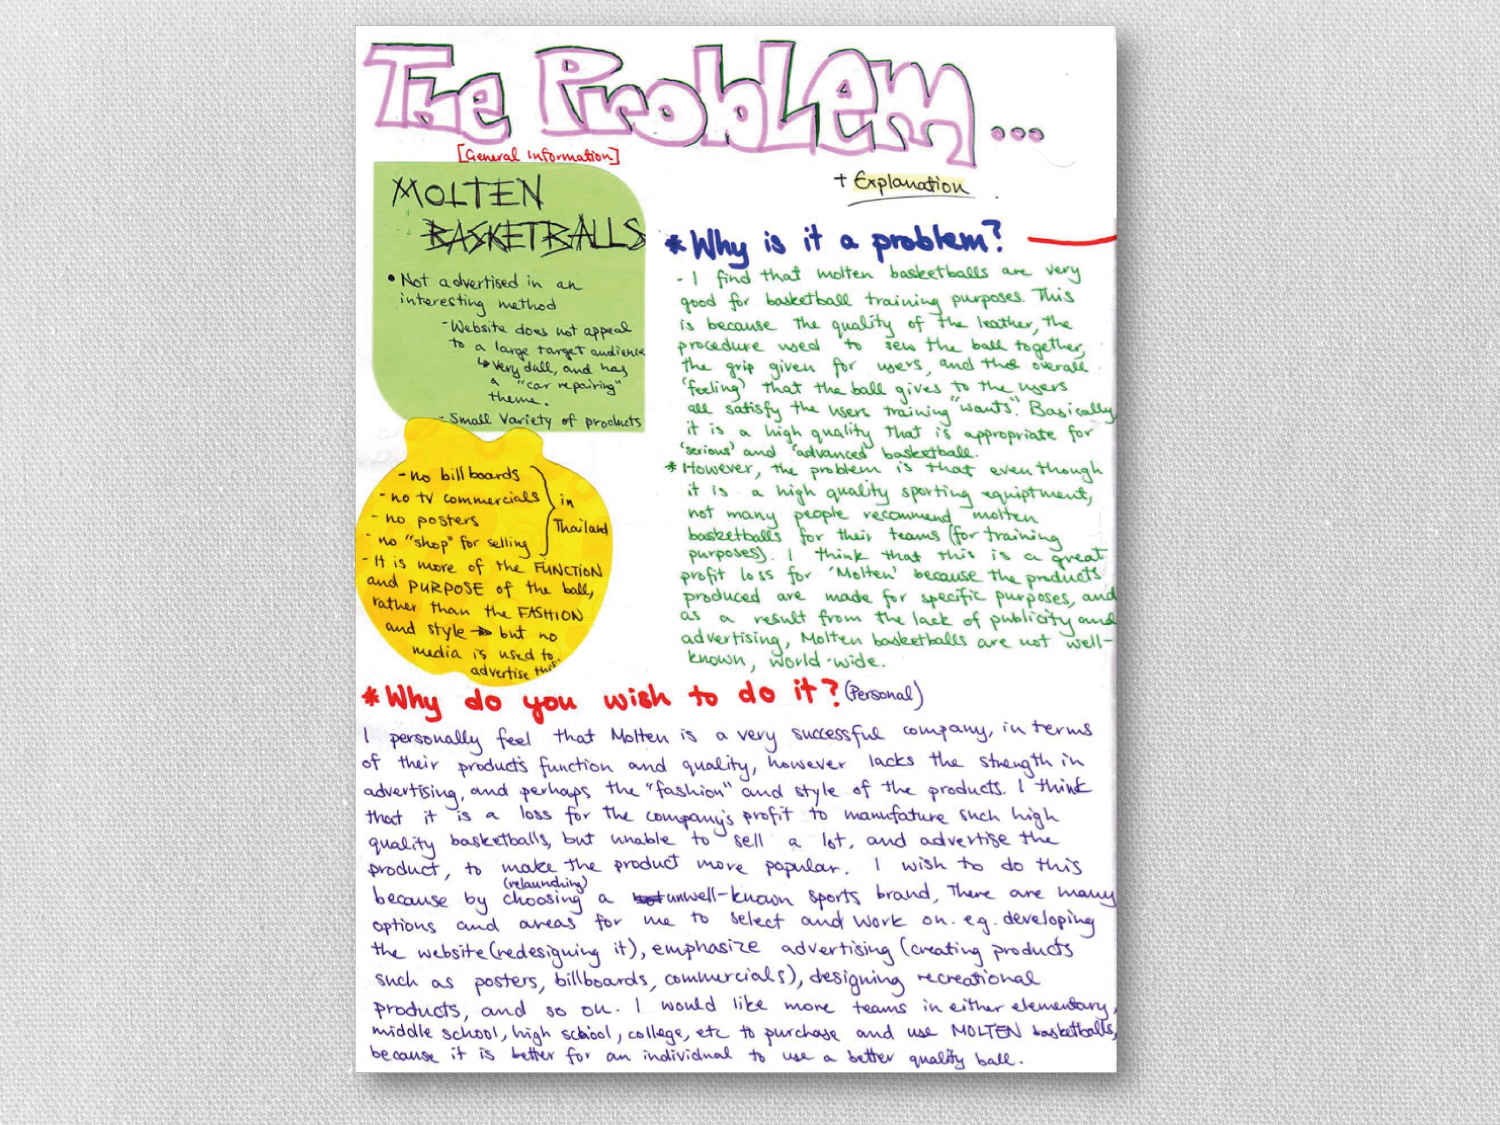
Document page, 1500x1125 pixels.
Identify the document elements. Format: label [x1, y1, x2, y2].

picture [328, 0, 1170, 1125]
